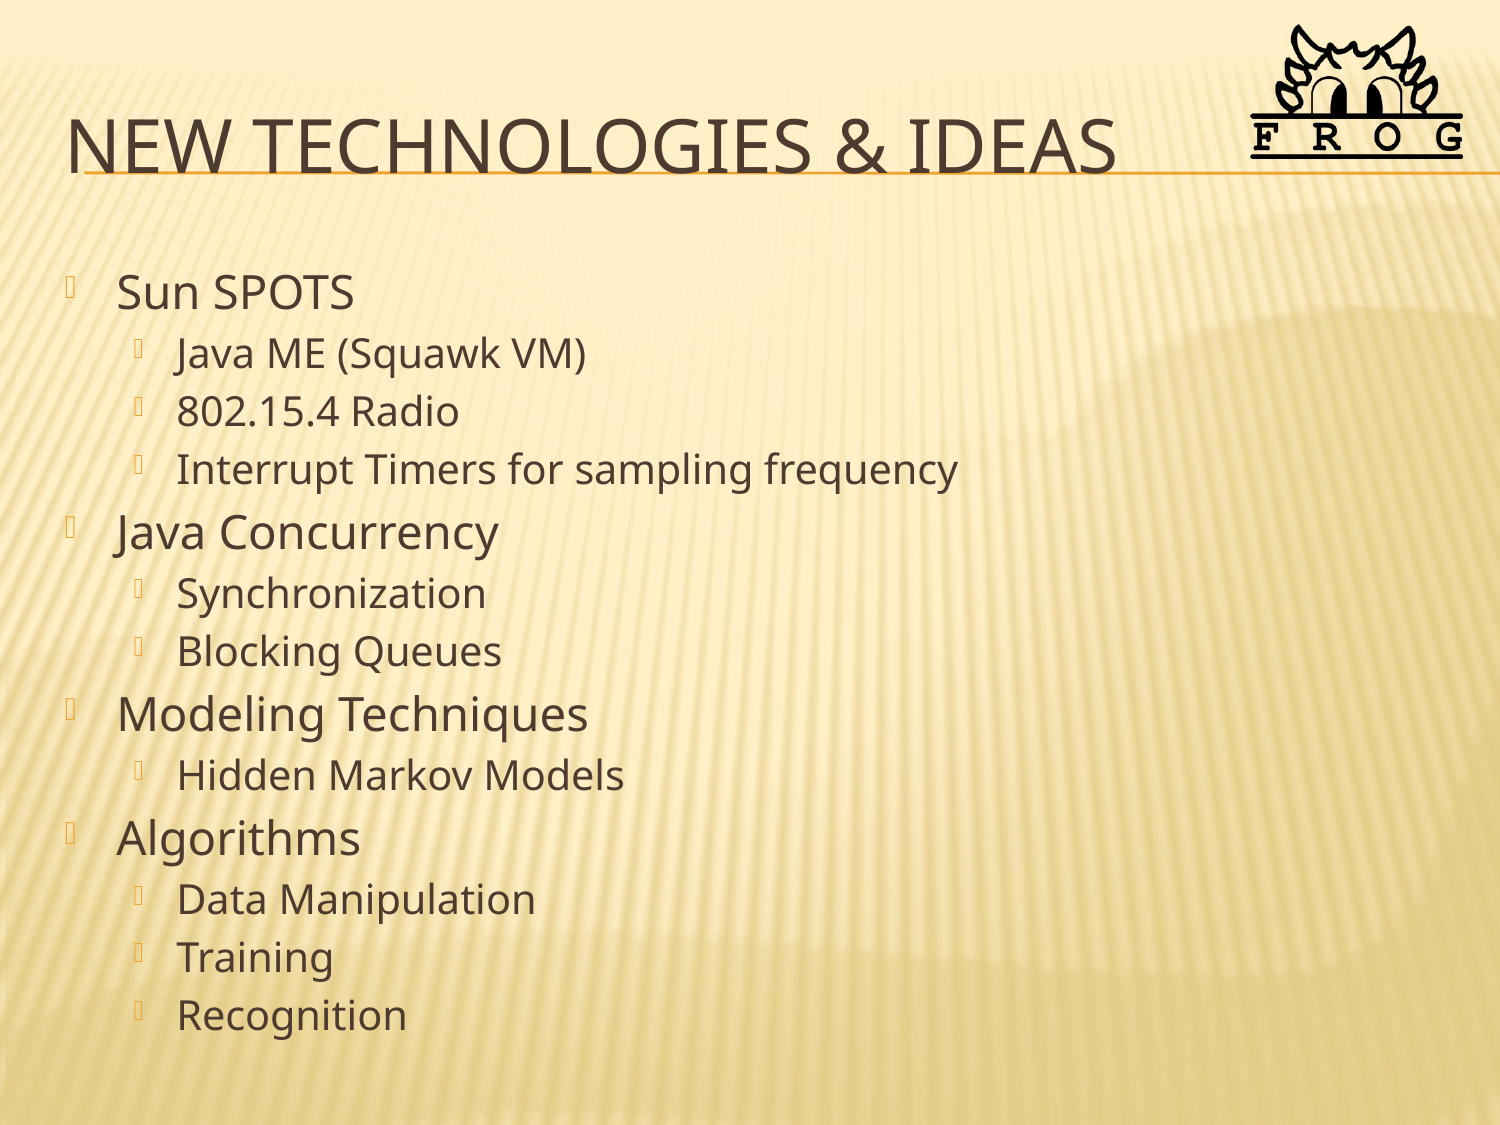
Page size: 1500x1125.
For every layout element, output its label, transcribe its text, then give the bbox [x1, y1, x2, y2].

title NEW TECHNOLOGIES & IDEAS [50, 75, 1475, 213]
picture [1249, 24, 1463, 159]
list Sun SPOTS Java ME (Squawk VM) 802.15.4 Radio Interrupt Timers for sampling frequency Java Concurrency Synchronization Blocking Queues Modeling Techniques Hidden Markov Models Algorithms Data Manipulation Training Recognition [50, 254, 1475, 1050]
